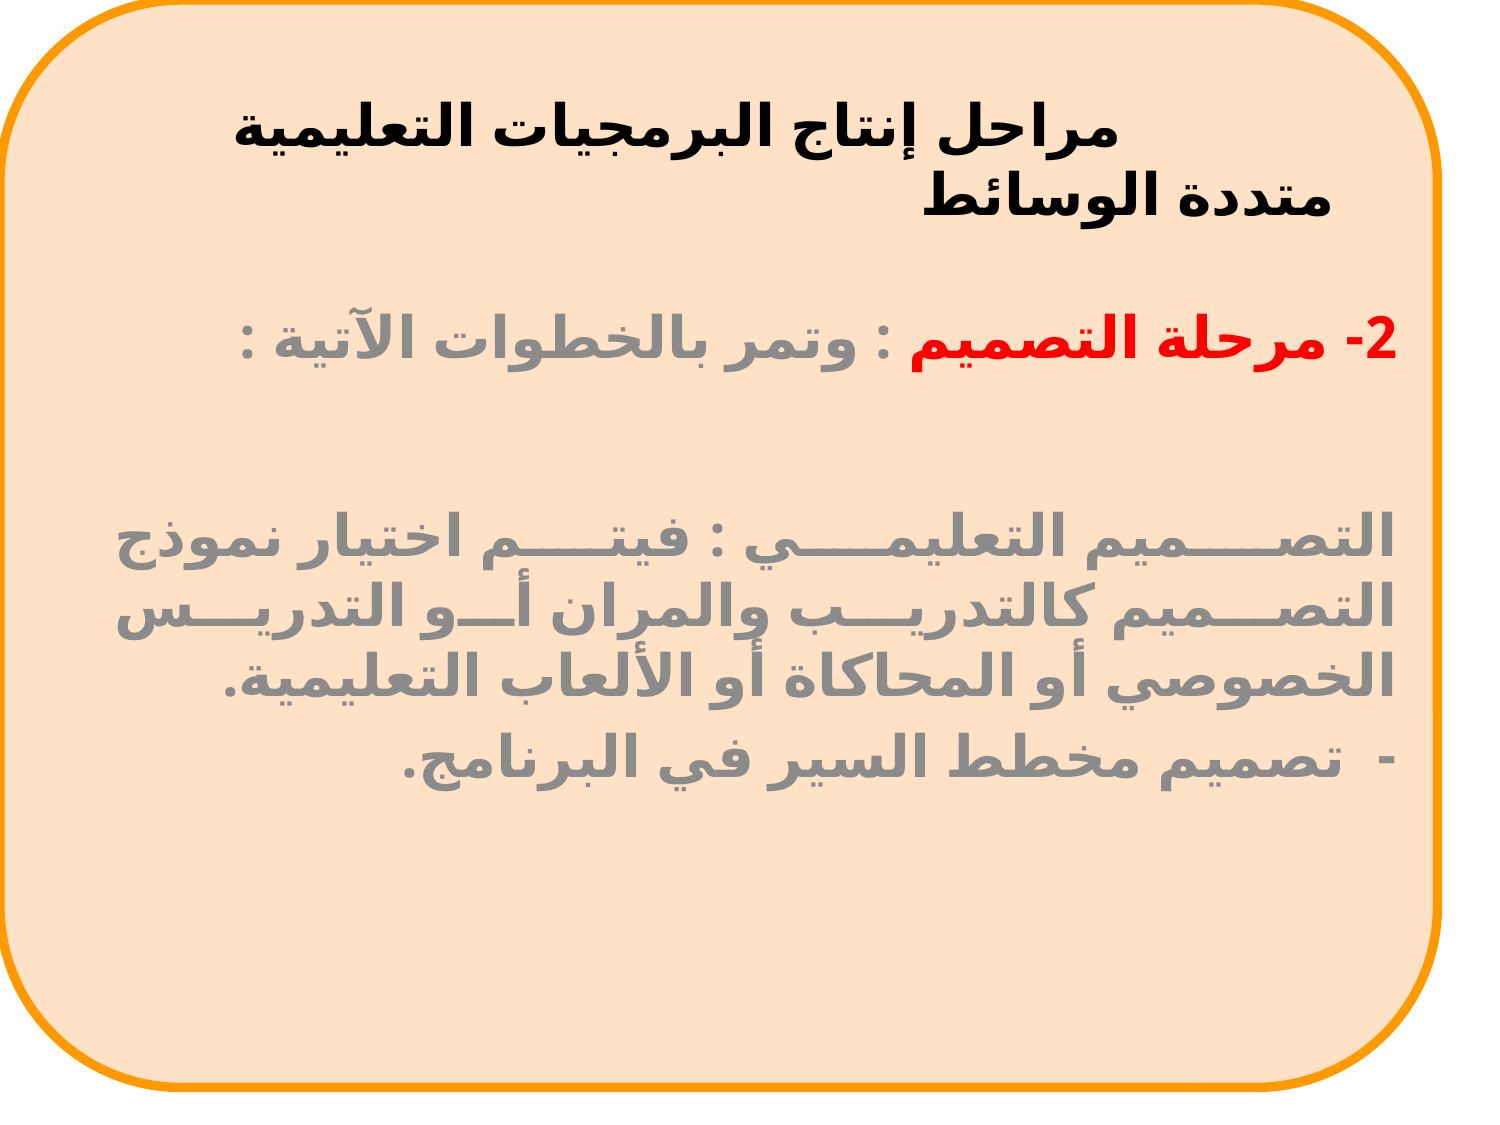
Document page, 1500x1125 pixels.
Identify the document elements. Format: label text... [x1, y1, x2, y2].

subtitle 2- مرحلة التصميم : وتمر بالخطوات الآتية : التصميم التعليمي : فيتم اختيار نموذج التصميم كالتدريب والمران أو التدريس الخصوصي أو المحاكاة أو الألعاب التعليمية. - تصميم مخطط السير في البرنامج. [99, 249, 1413, 1038]
title مراحل إنتاج البرمجيات التعليمية متددة الوسائط [75, 75, 1350, 241]
text_box [0, 0, 1438, 1088]
